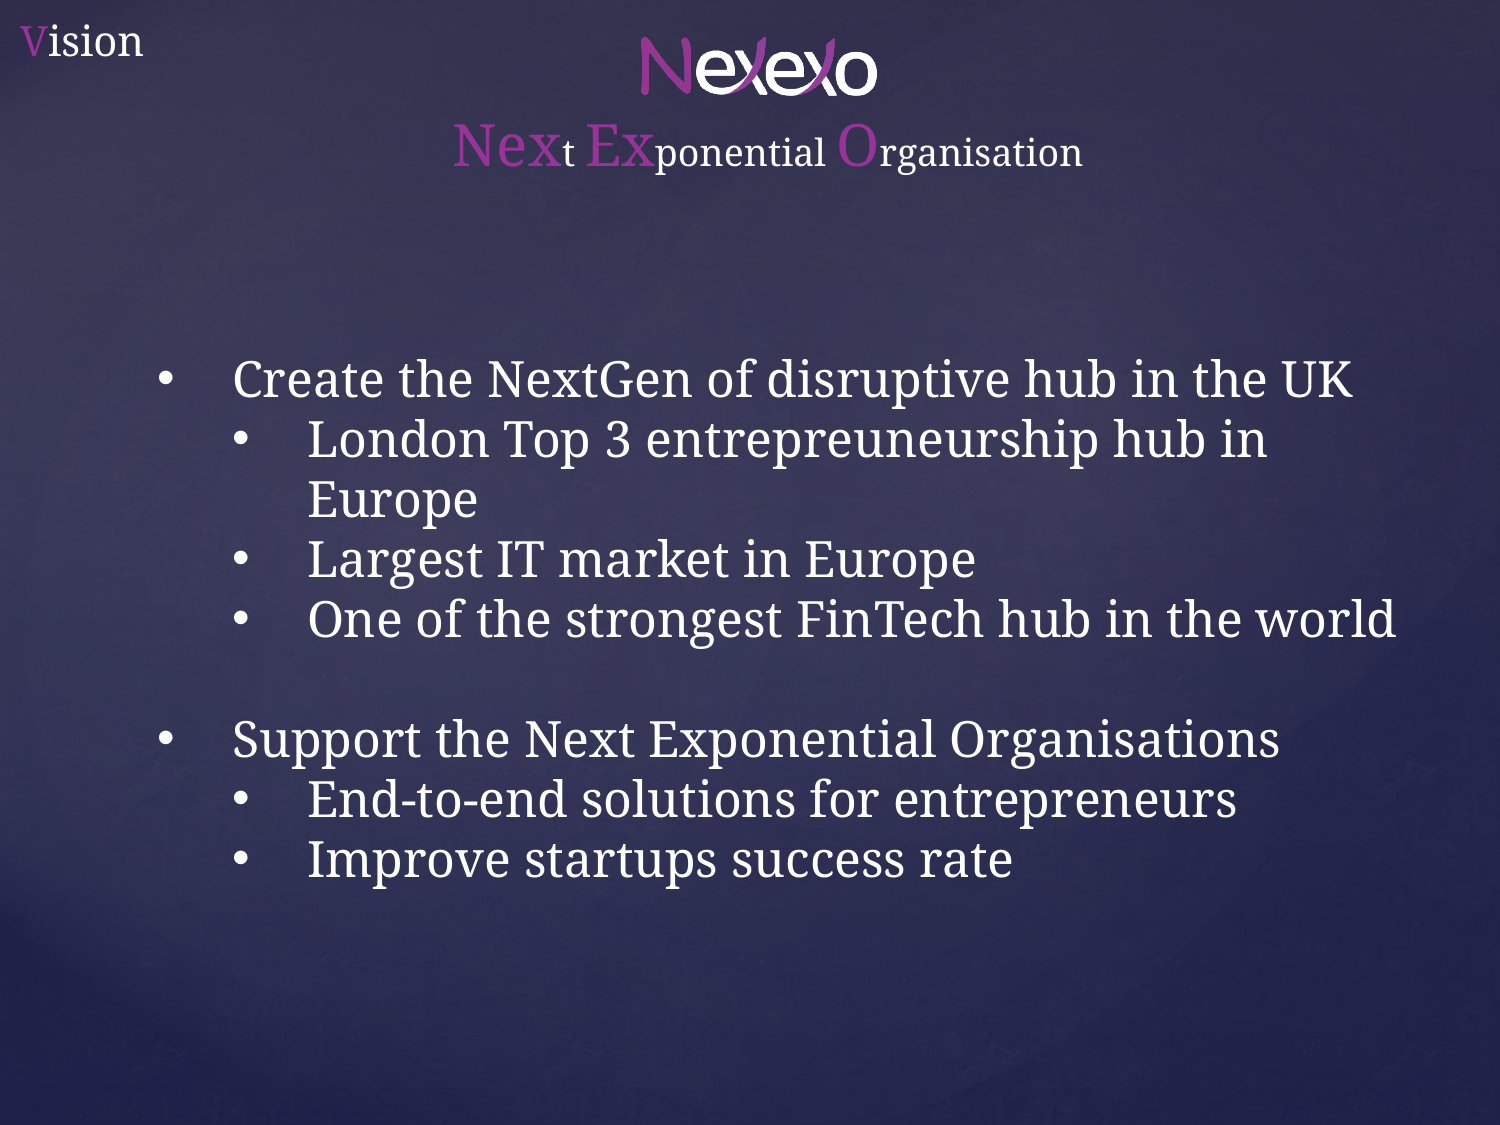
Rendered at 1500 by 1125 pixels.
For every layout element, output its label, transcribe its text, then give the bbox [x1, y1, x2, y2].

text_box Vision [5, 7, 160, 73]
text_box Next Exponential Organisation [437, 100, 1099, 186]
picture [576, 17, 912, 162]
text_box Create the NextGen of disruptive hub in the UK London Top 3 entrepreuneurship hub in Europe Largest IT market in Europe One of the strongest FinTech hub in the world Support the Next Exponential Organisations End-to-end solutions for entrepreneurs Improve startups success rate [142, 339, 1424, 895]
